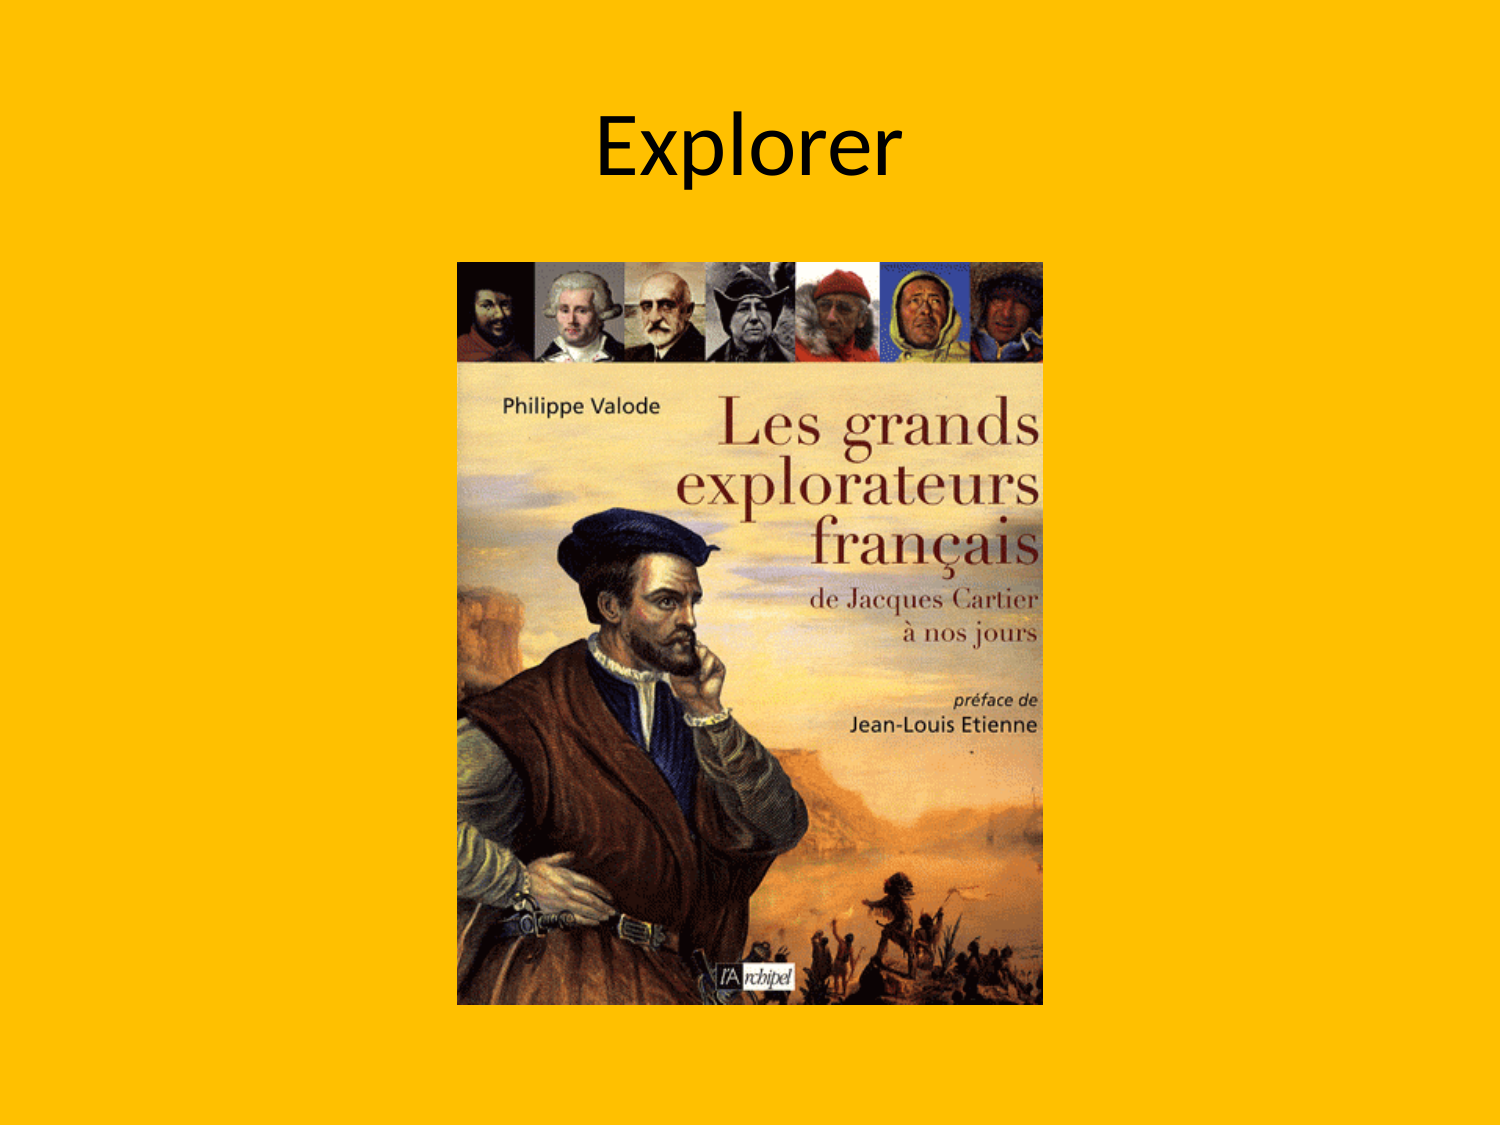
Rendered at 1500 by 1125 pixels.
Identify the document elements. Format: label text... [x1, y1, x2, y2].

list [457, 262, 1043, 1005]
title Explorer [75, 45, 1425, 233]
